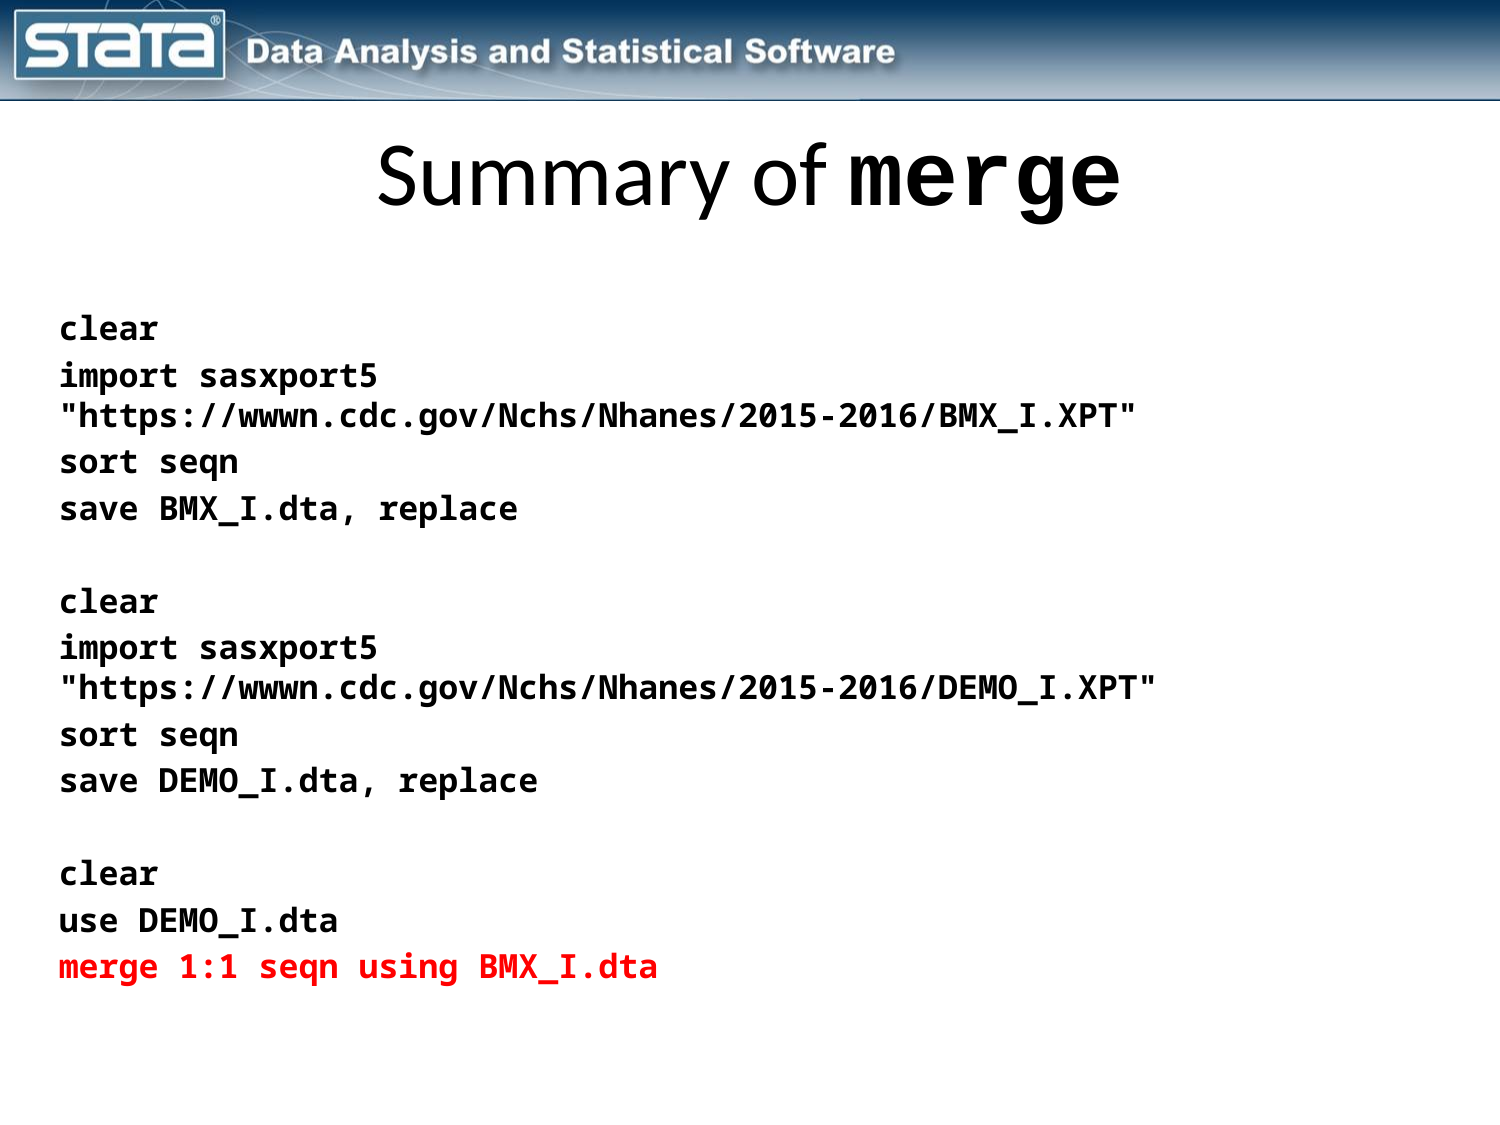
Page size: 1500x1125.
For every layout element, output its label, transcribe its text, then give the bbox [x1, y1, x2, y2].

title Summary of merge [0, 99, 1500, 238]
list clear import sasxport5 "https://wwwn.cdc.gov/Nchs/Nhanes/2015-2016/BMX_I.XPT" sort seqn save BMX_I.dta, replace clear import sasxport5 "https://wwwn.cdc.gov/Nchs/Nhanes/2015-2016/DEMO_I.XPT" sort seqn save DEMO_I.dta, replace clear use DEMO_I.dta merge 1:1 seqn using BMX_I.dta [43, 299, 1457, 1025]
picture [0, 0, 1500, 99]
